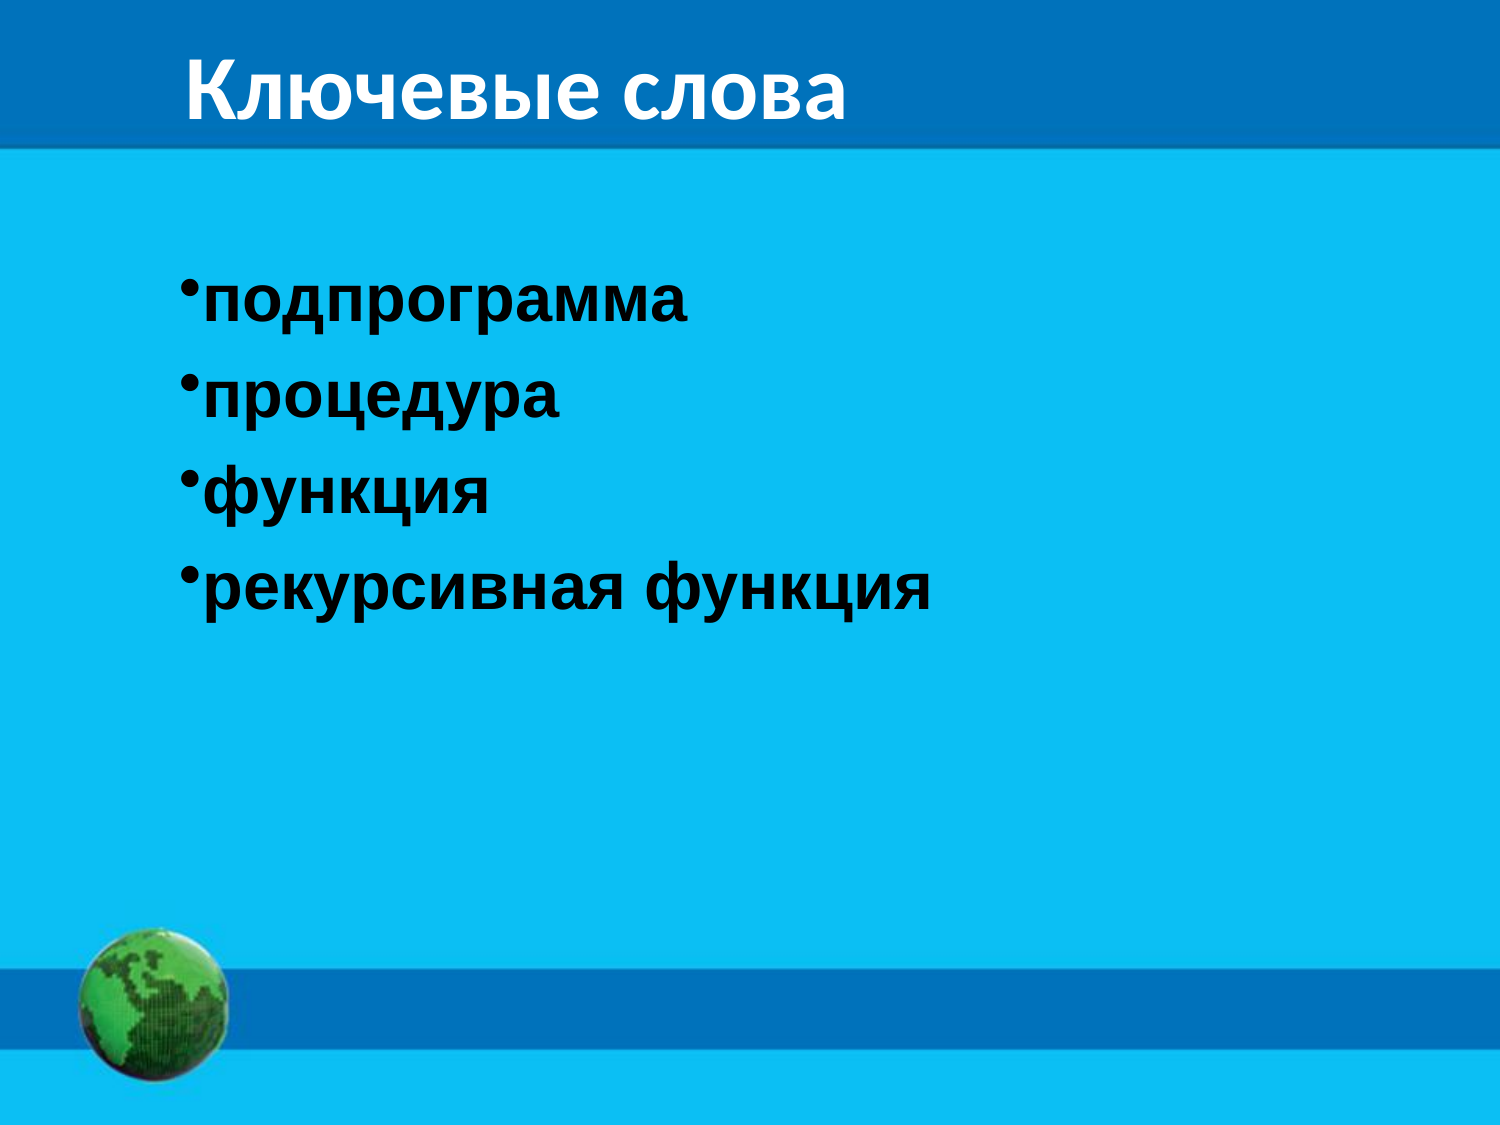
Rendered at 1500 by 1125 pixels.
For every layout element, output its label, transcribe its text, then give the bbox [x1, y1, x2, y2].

picture [0, 0, 1500, 146]
text_box Ключевые слова [171, 31, 1425, 135]
picture [0, 926, 1500, 1086]
text_box подпрограмма процедура функция рекурсивная функция [76, 231, 1449, 646]
